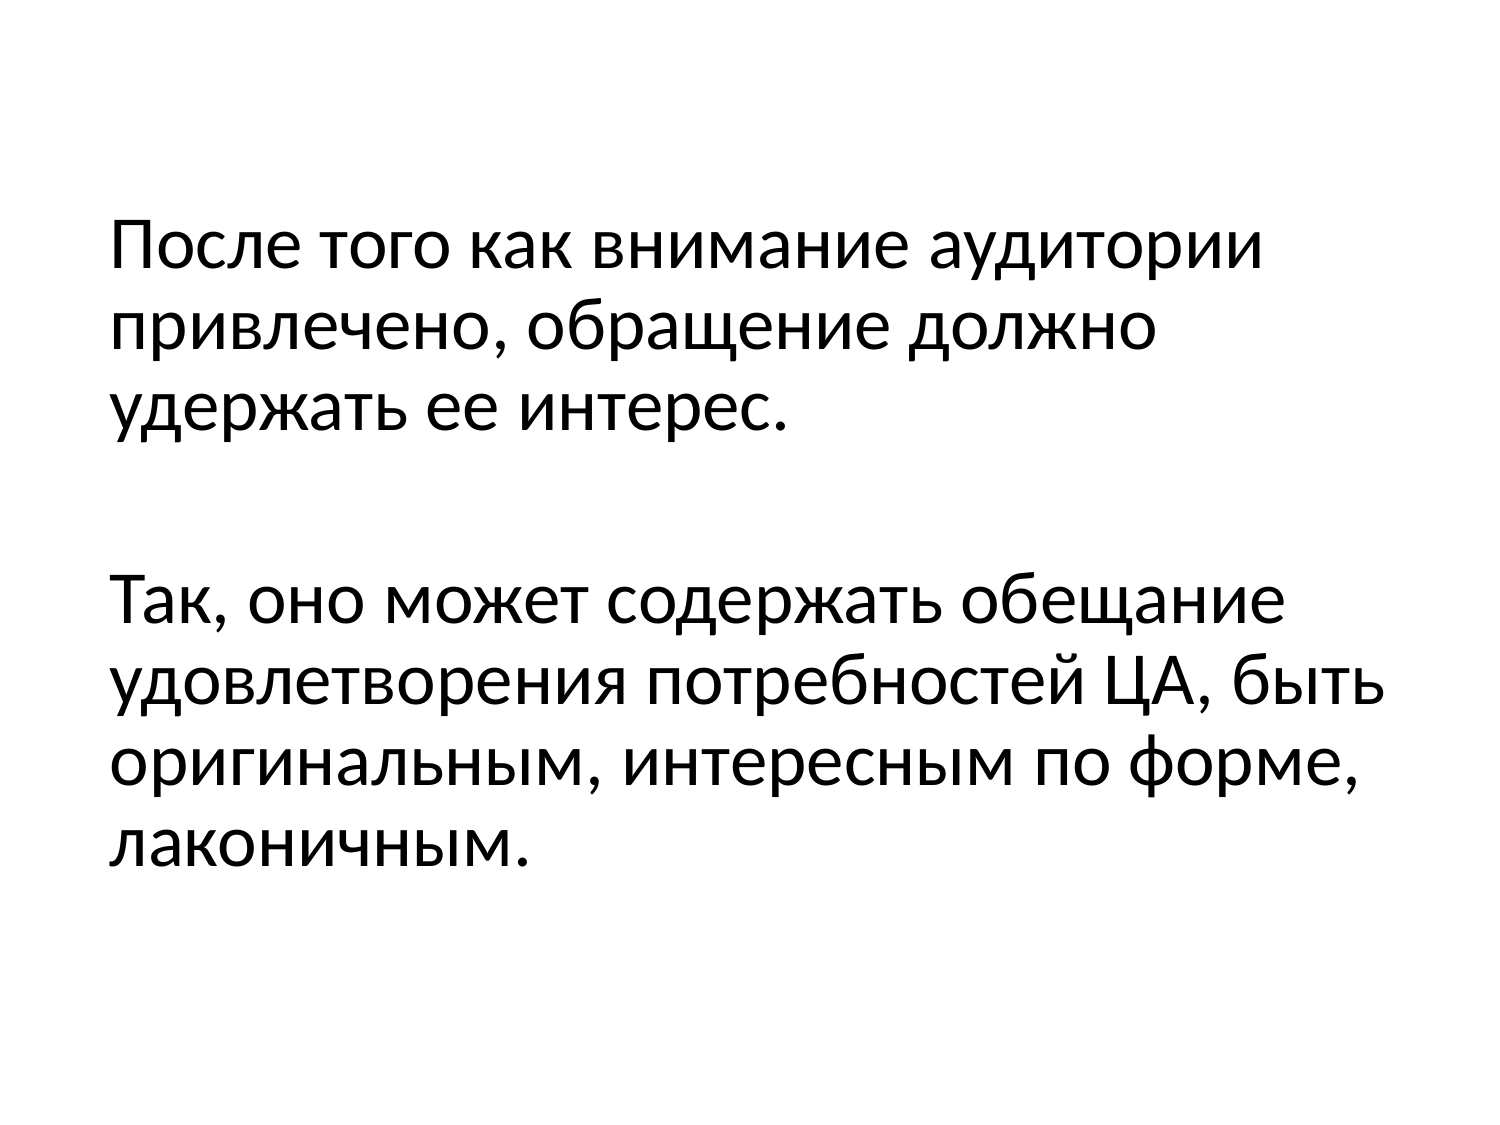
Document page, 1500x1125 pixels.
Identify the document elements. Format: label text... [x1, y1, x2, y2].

list После того как внимание аудитории привлечено, обращение должно удержать ее интерес. Так, оно может содержать обещание удовлетворения потребностей ЦА, быть оригинальным, интересным по форме, лаконичным. [76, 196, 1427, 984]
